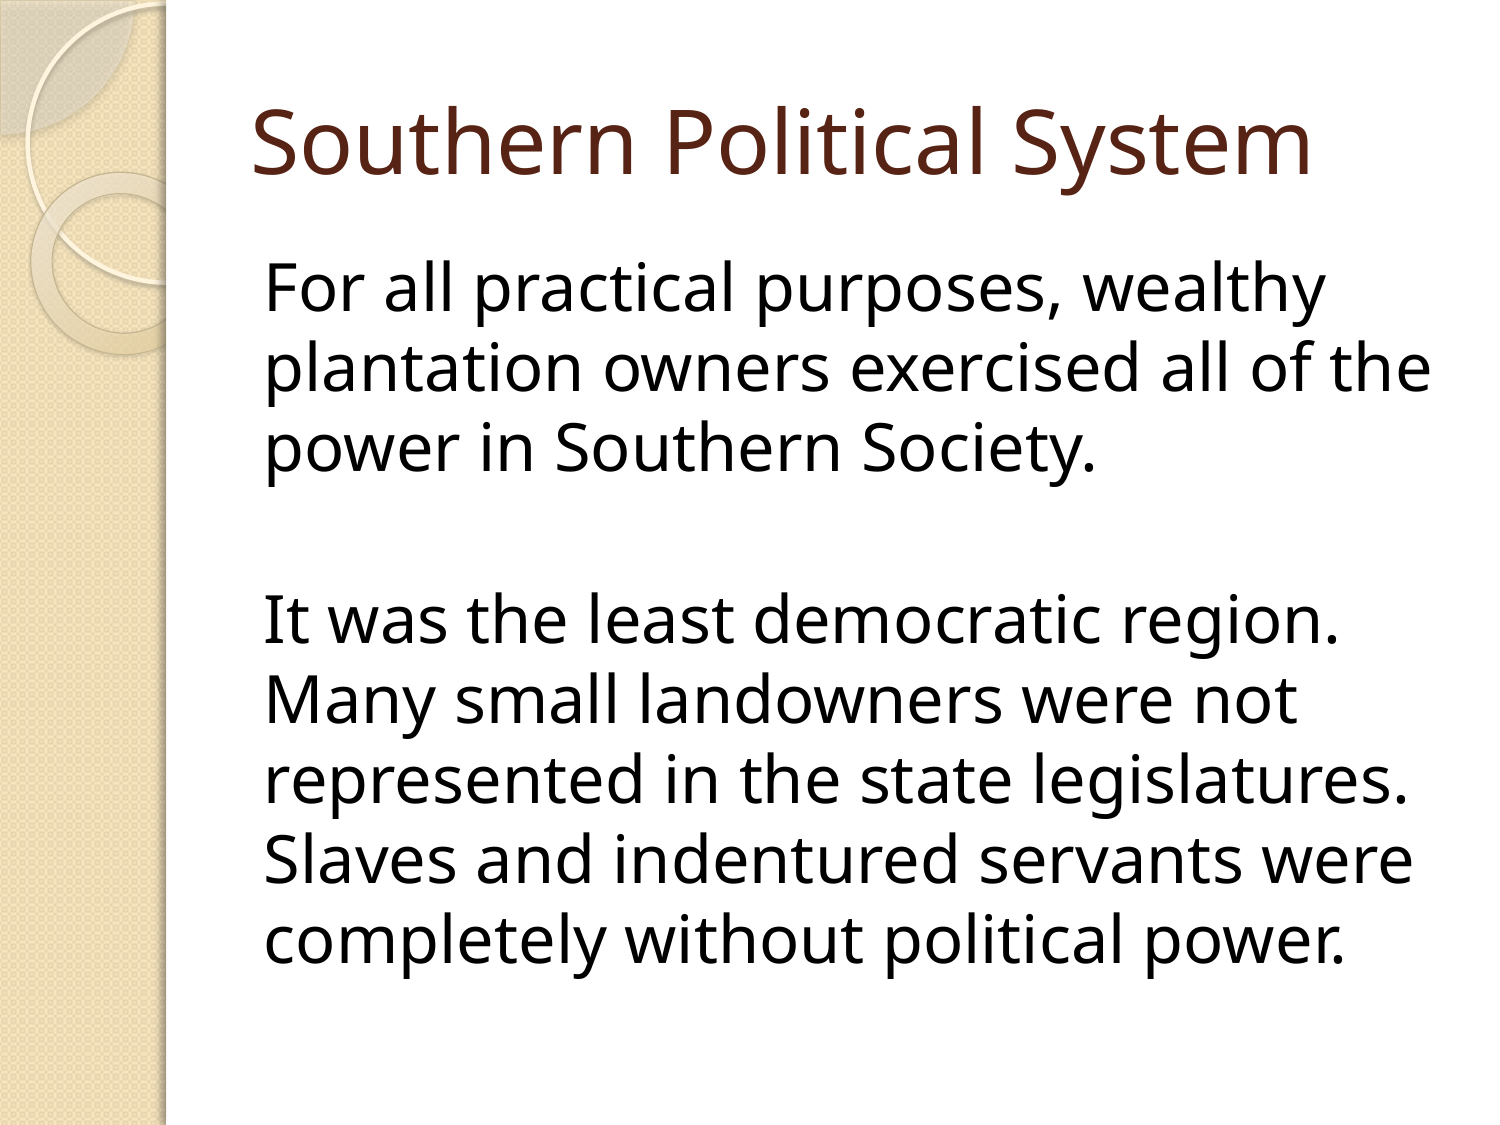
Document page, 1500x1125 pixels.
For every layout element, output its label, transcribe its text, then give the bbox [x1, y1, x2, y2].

title Southern Political System [235, 45, 1466, 233]
list For all practical purposes, wealthy plantation owners exercised all of the power in Southern Society. It was the least democratic region. Many small landowners were not represented in the state legislatures. Slaves and indentured servants were completely without political power. [235, 237, 1466, 1025]
